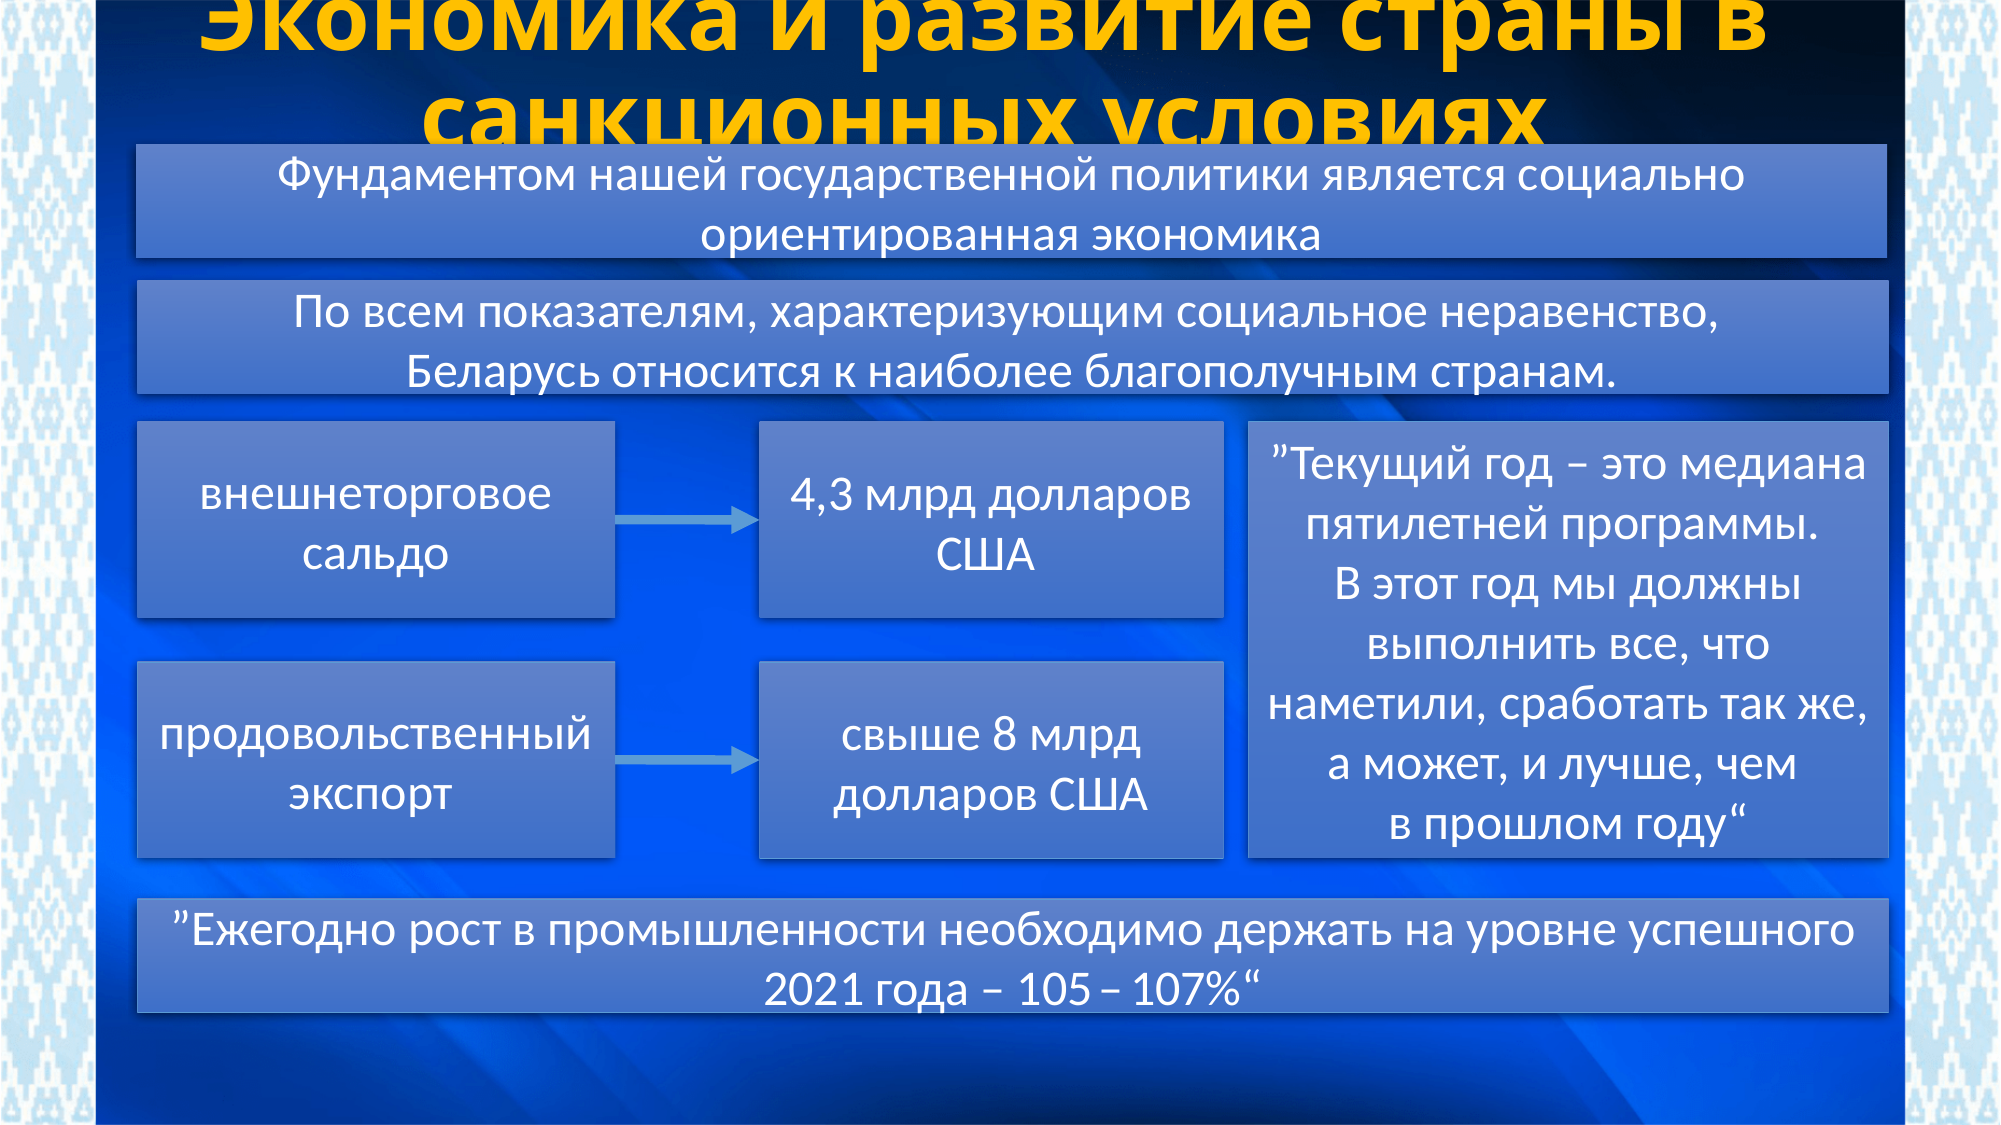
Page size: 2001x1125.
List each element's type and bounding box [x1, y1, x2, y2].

list [0, 0, 2000, 1125]
